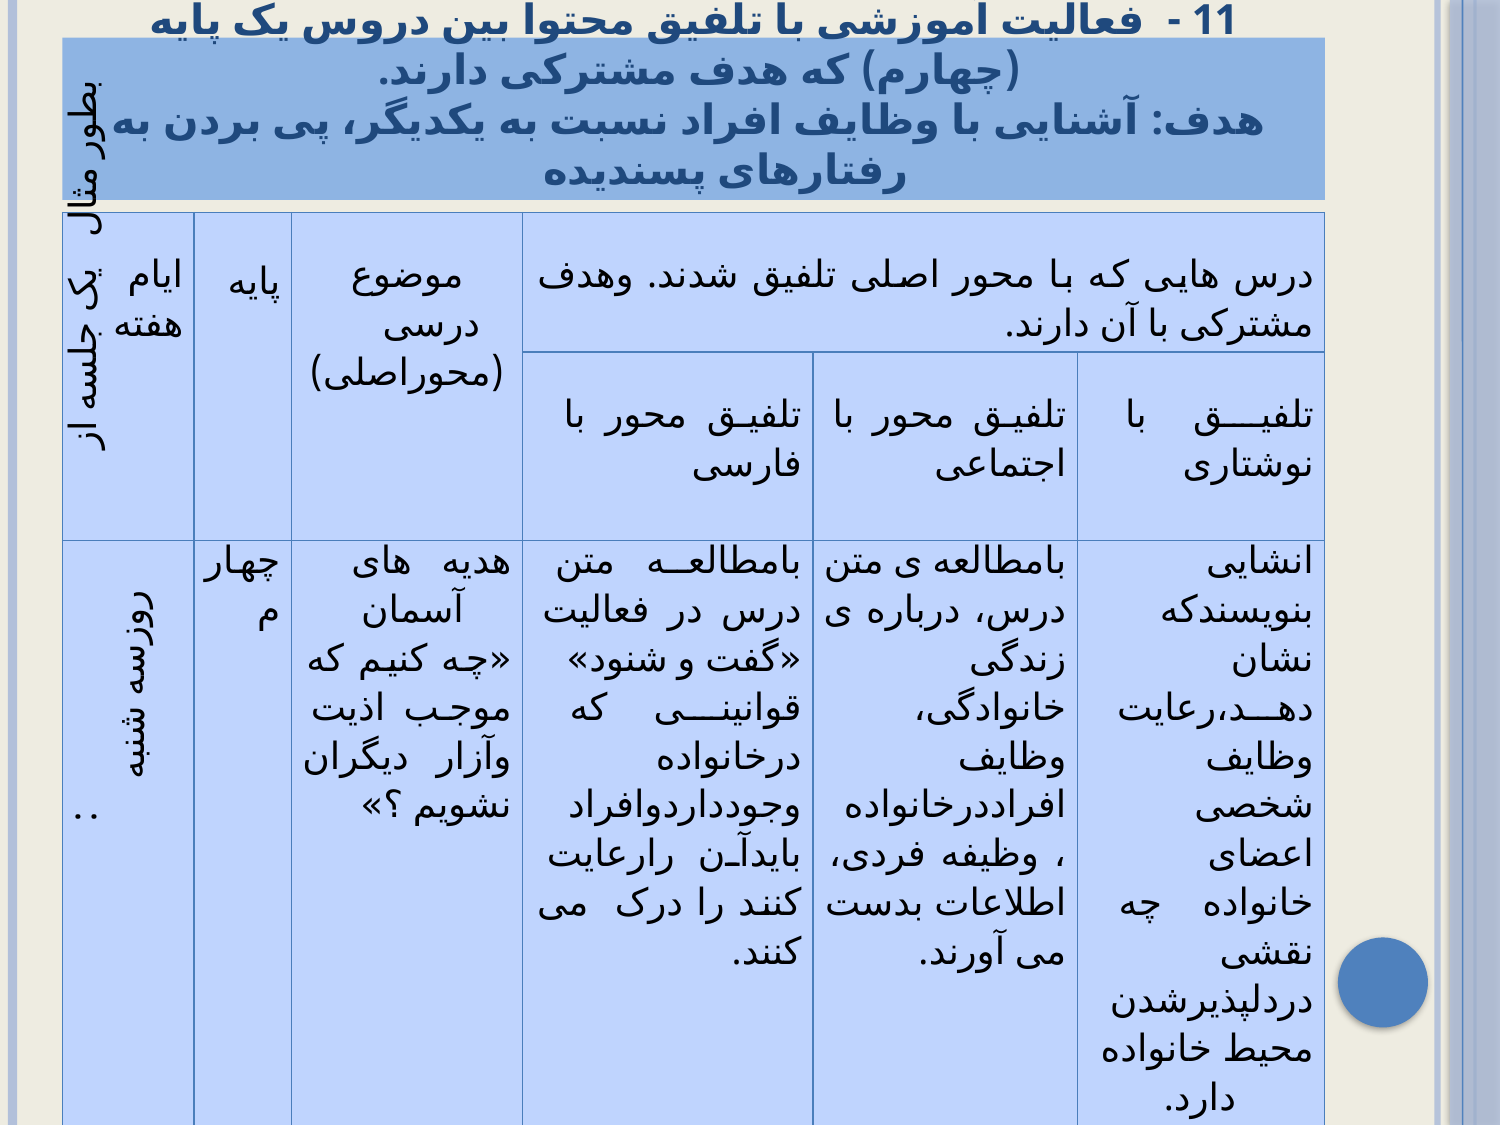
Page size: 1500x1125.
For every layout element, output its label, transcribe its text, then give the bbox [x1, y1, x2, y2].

table_header پایه [195, 213, 291, 540]
table_header موضوع درسی (محوراصلی) [292, 213, 522, 540]
table_cell انشایی بنویسندکه نشان دهد،رعایت وظایف شخصی اعضای خانواده چه نقشی دردلپذیرشدن محیط خانواده دارد. [1078, 541, 1324, 1125]
table_cell چهارم [195, 541, 291, 1125]
table_cell تلفیق محور با فارسی [523, 353, 812, 540]
table_cell هدیه های آسمان «چه کنیم که موجب اذیت وآزار دیگران نشویم ؟» [292, 541, 522, 1125]
table_cell بطور مثال : یک جلسه از روزسه شنبه [63, 541, 193, 1125]
table_header درس هایی که با محور اصلی تلفیق شدند. وهدف مشترکی با آن دارند. [523, 213, 1324, 351]
table_cell بامطالعه متن درس در فعالیت «گفت و شنود» قوانینی که درخانواده وجودداردوافراد بایدآن رارعایت کنند را درک می کنند. [523, 541, 812, 1125]
table_header ایام هفته [63, 213, 193, 540]
table_cell تلفیق محور با اجتماعی [814, 353, 1077, 540]
title 11 - فعالیت آموزشی با تلفیق محتوا بین دروس یک پایه (چهارم) که هدف مشترکی دارند. هدف: آشنایی با وظایف افراد نسبت به یکدیگر، پی بردن به رفتارهای پسندیده [62, 37, 1325, 200]
table_cell بامطالعه ی متن درس، درباره ی زندگی خانوادگی، وظایف افراددرخانواده ، وظیفه فردی، اطلاعات بدست می آورند. [814, 541, 1077, 1125]
table_cell تلفیق با نوشتاری [1078, 353, 1324, 540]
